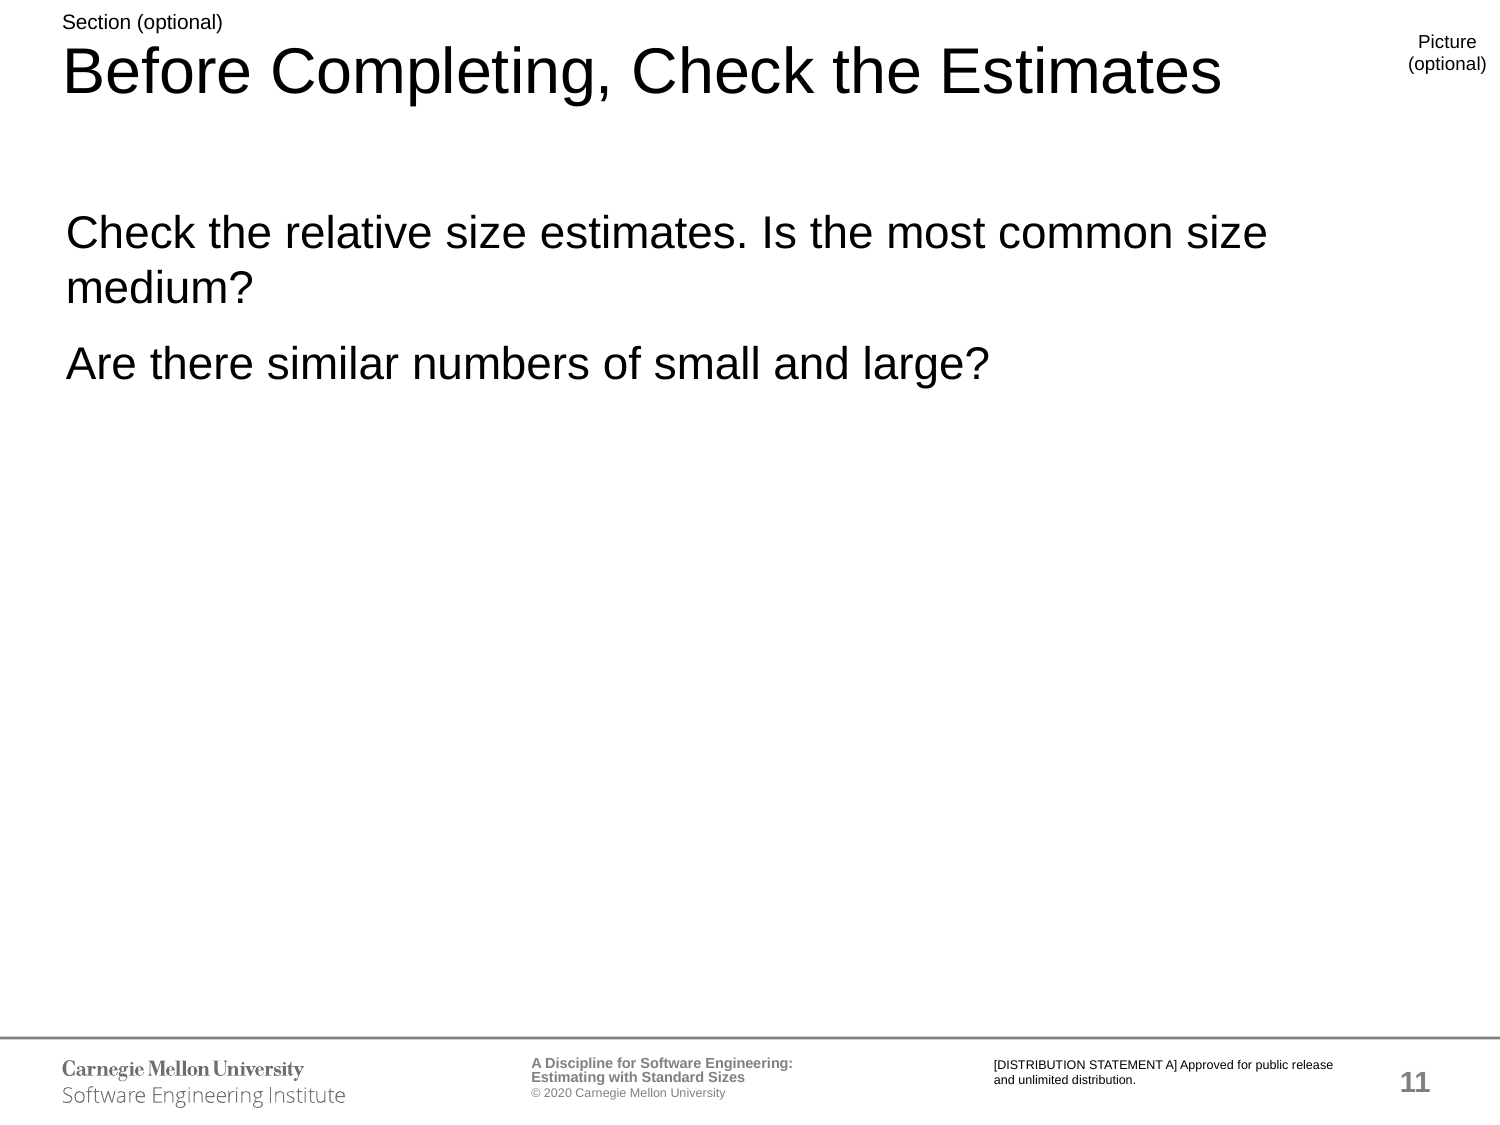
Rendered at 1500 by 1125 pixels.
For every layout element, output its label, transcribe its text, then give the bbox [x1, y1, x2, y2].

list Check the relative size estimates. Is the most common size medium? Are there similar numbers of small and large? [65, 202, 1431, 1026]
title Before Completing, Check the Estimates [62, 37, 1338, 182]
